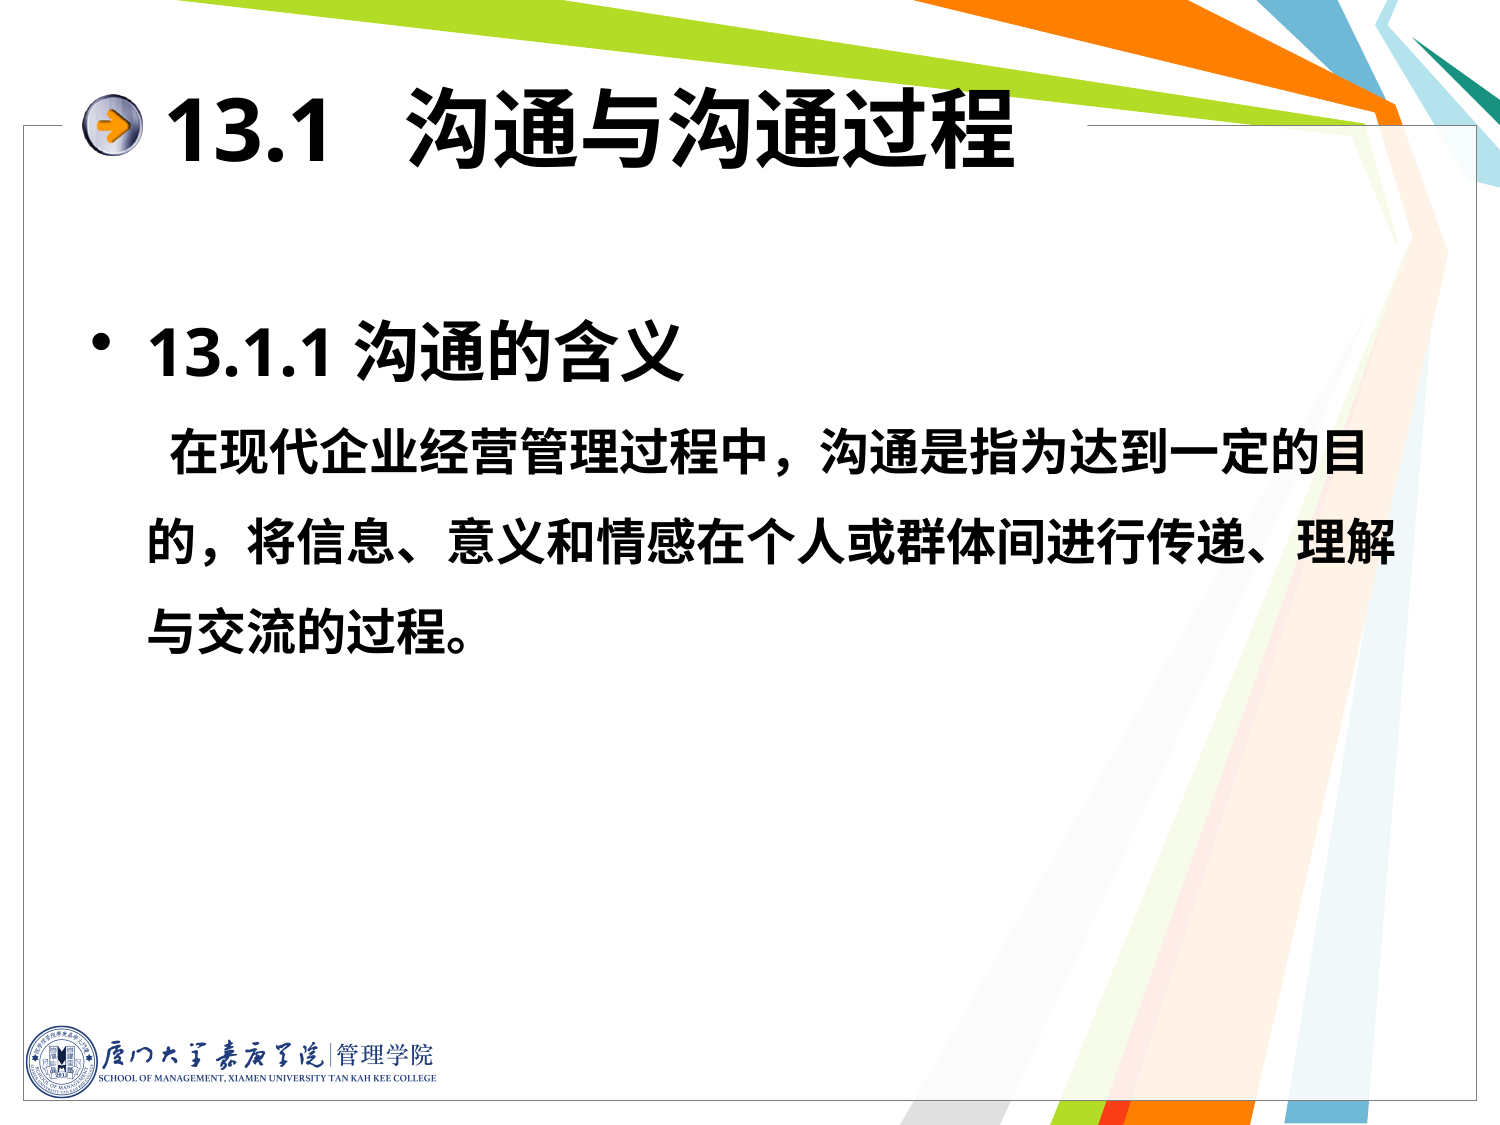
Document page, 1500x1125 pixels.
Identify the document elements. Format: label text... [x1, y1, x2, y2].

list 13.1.1沟通的含义 在现代企业经营管理过程中，沟通是指为达到一定的目的，将信息、意义和情感在个人或群体间进行传递、理解与交流的过程。 [75, 262, 1425, 1005]
picture [24, 1024, 438, 1100]
picture [82, 94, 143, 156]
title 13.1 沟通与沟通过程 [148, 32, 1182, 220]
